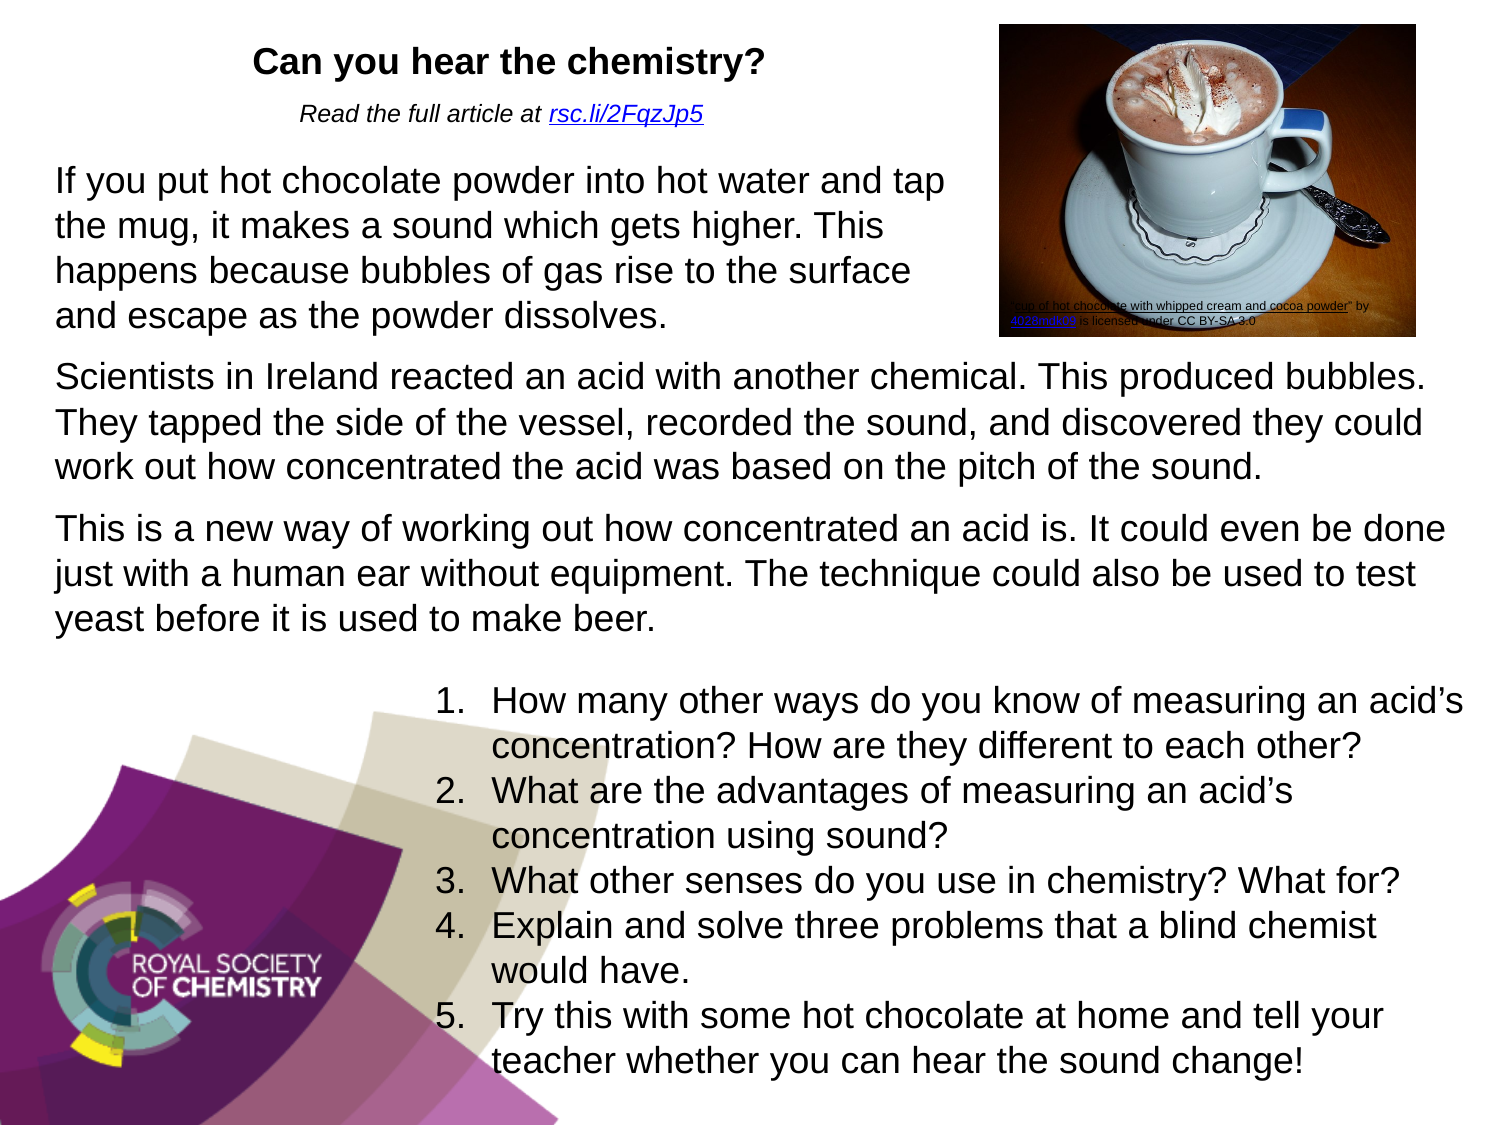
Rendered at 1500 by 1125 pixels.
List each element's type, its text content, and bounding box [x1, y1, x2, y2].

text_box How many other ways do you know of measuring an acid’s concentration? How are they different to each other? What are the advantages of measuring an acid’s concentration using sound? What other senses do you use in chemistry? What for? Explain and solve three problems that a blind chemist would have. Try this with some hot chocolate at home and tell your teacher whether you can hear the sound change! [420, 668, 1495, 1125]
text_box Read the full article at rsc.li/2FqzJp5 [284, 90, 721, 135]
text_box Can you hear the chemistry? [237, 29, 876, 90]
text_box Scientists in Ireland reacted an acid with another chemical. This produced bubbles. They tapped the side of the vessel, recorded the sound, and discovered they could work out how concentrated the acid was based on the pitch of the sound. [39, 345, 1466, 495]
text_box If you put hot chocolate powder into hot water and tap the mug, it makes a sound which gets higher. This happens because bubbles of gas rise to the surface and escape as the powder dissolves. [39, 148, 996, 343]
text_box This is a new way of working out how concentrated an acid is. It could even be done just with a human ear without equipment. The technique could also be used to test yeast before it is used to make beer. [39, 496, 1466, 647]
picture [0, 3, 1500, 1125]
